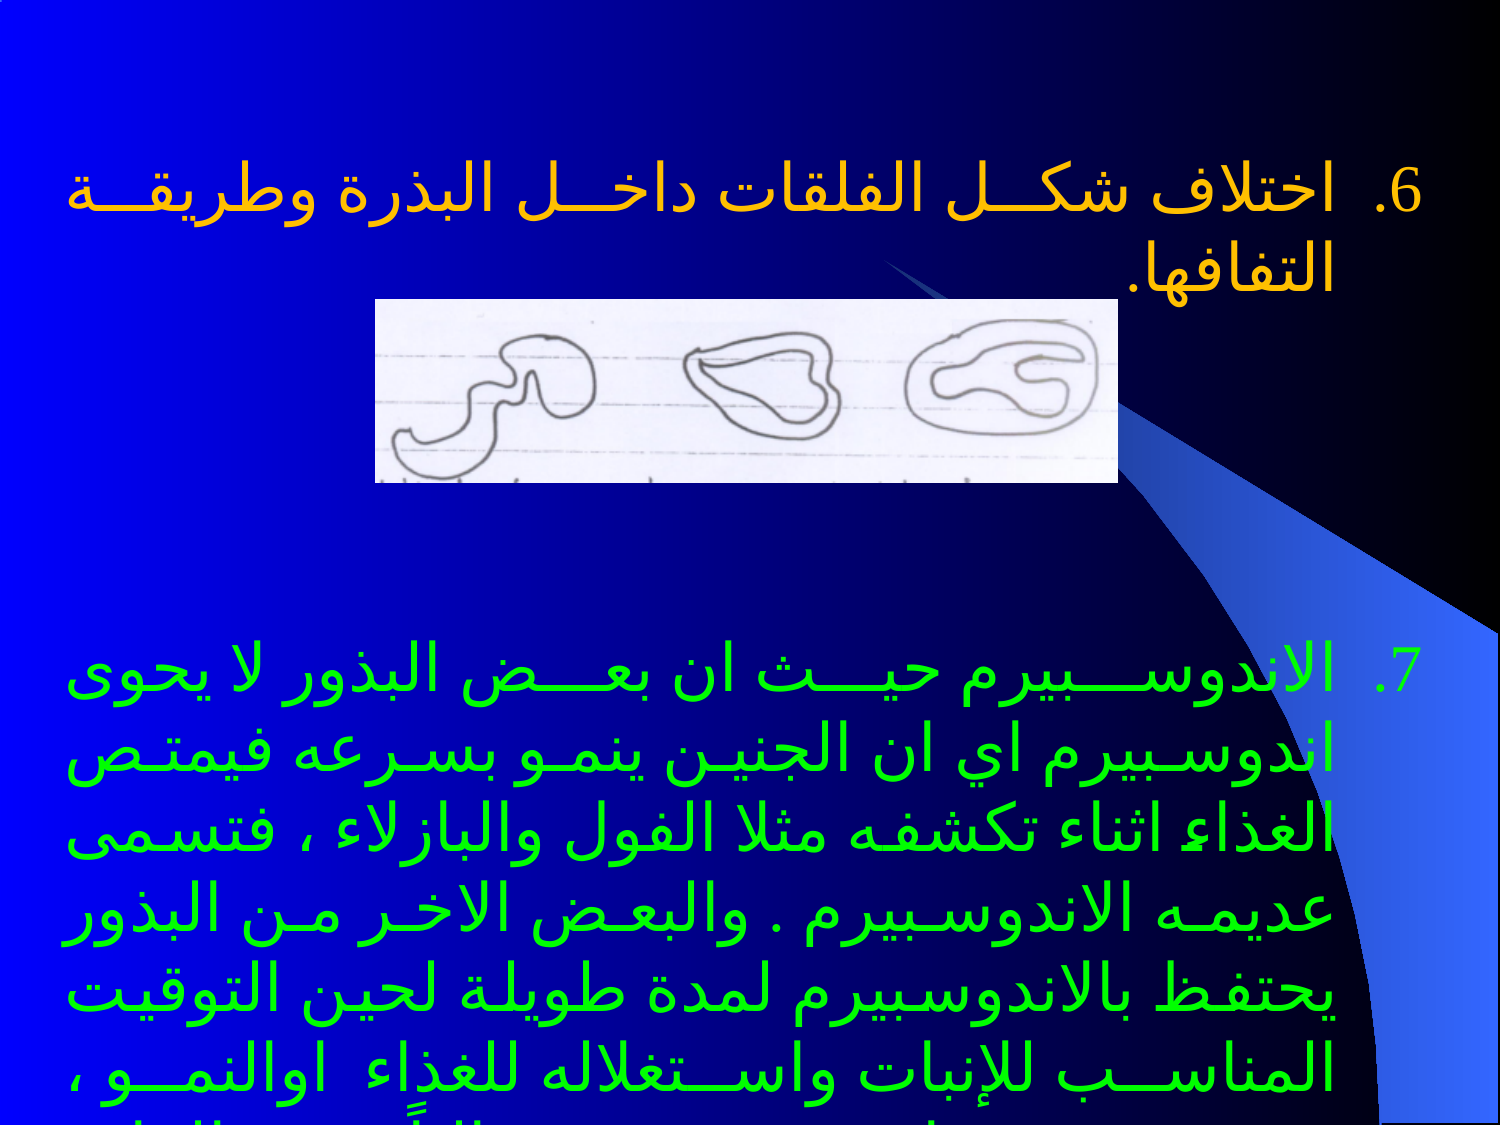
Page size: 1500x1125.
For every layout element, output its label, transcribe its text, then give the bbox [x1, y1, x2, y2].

text_box اختلاف شكل الفلقات داخل البذرة وطريقة التفافها. الاندوسبيرم حيث ان بعض البذور لا يحوى اندوسبيرم اي ان الجنين ينمو بسرعه فيمتص الغذاء اثناء تكشفه مثلا الفول والبازلاء ، فتسمى عديمه الاندوسبيرم . والبعض الاخر من البذور يحتفظ بالاندوسبيرم لمدة طويلة لحين التوقيت المناسب للإنبات واستغلاله للغذاء اوالنمو ، فتسمى بذور اندوسبيرمية وغالباً تخزن المادة الغذائية في الفلقة او الفلقتين. [50, 137, 1438, 1125]
picture [374, 299, 1118, 484]
